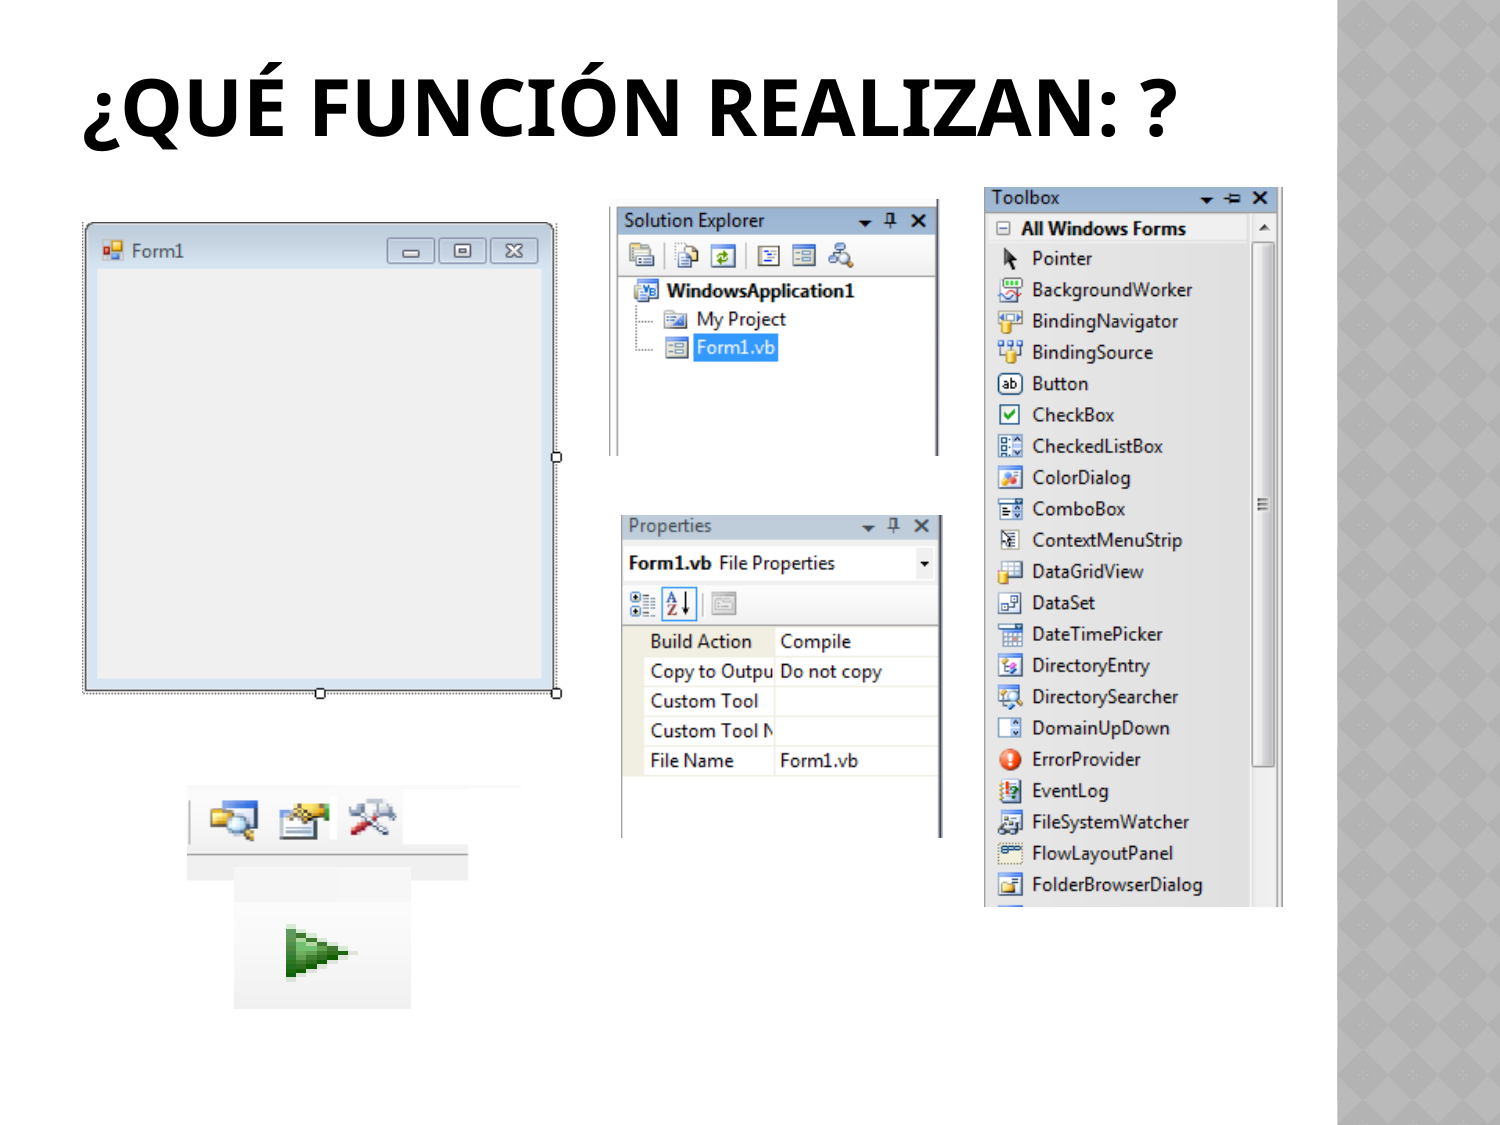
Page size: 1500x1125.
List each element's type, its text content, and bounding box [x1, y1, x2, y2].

picture [608, 198, 940, 456]
picture [186, 784, 523, 1009]
picture [983, 187, 1284, 907]
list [81, 222, 570, 705]
picture [620, 515, 944, 838]
title ¿qué función realizan: ? [75, 52, 1263, 153]
